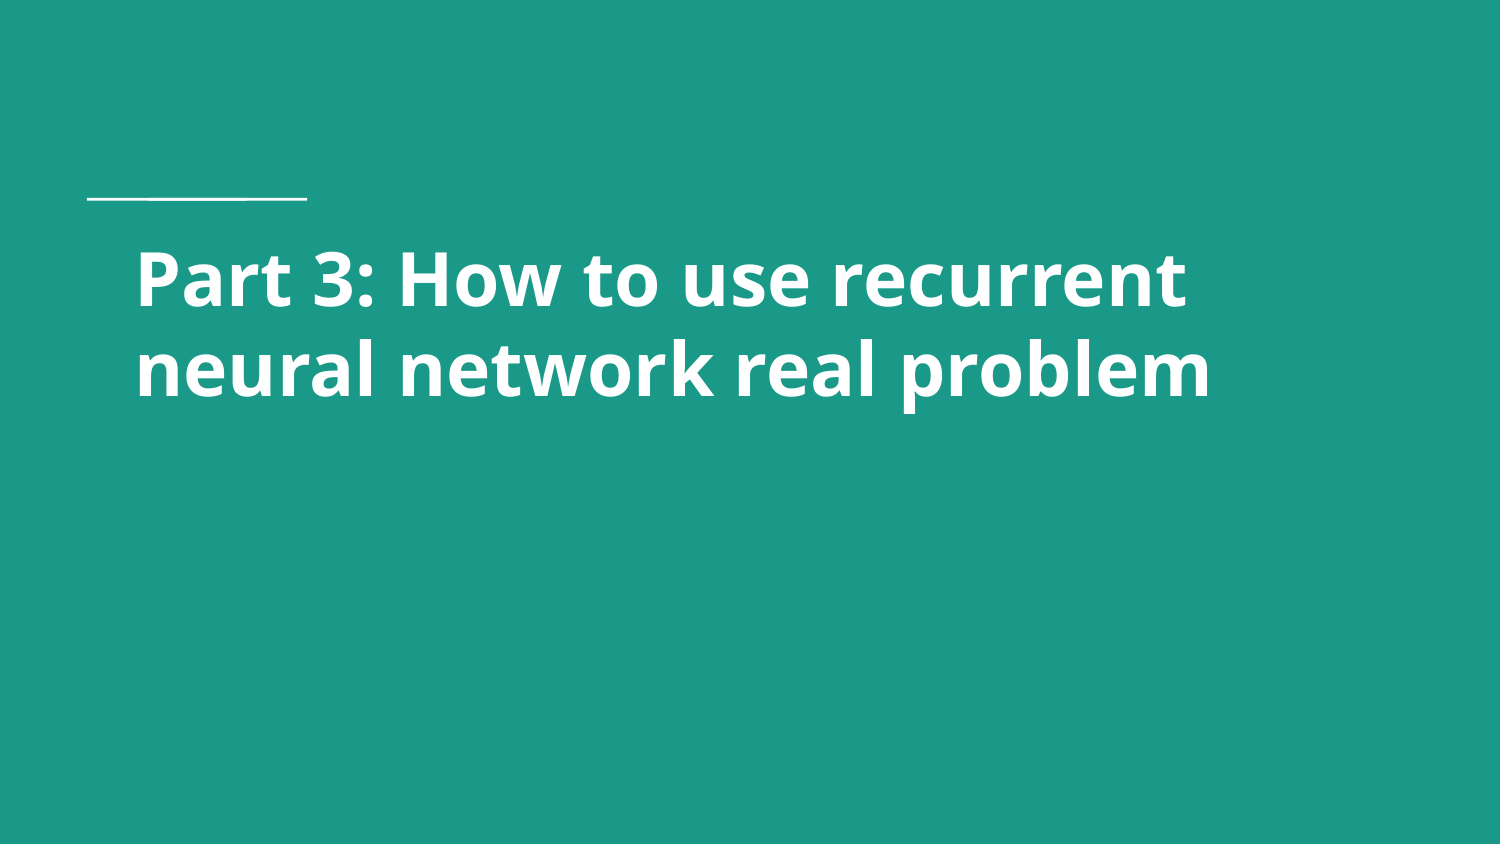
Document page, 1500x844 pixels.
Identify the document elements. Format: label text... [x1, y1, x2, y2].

title Part 3: How to use recurrent neural network real problem [119, 216, 1381, 466]
